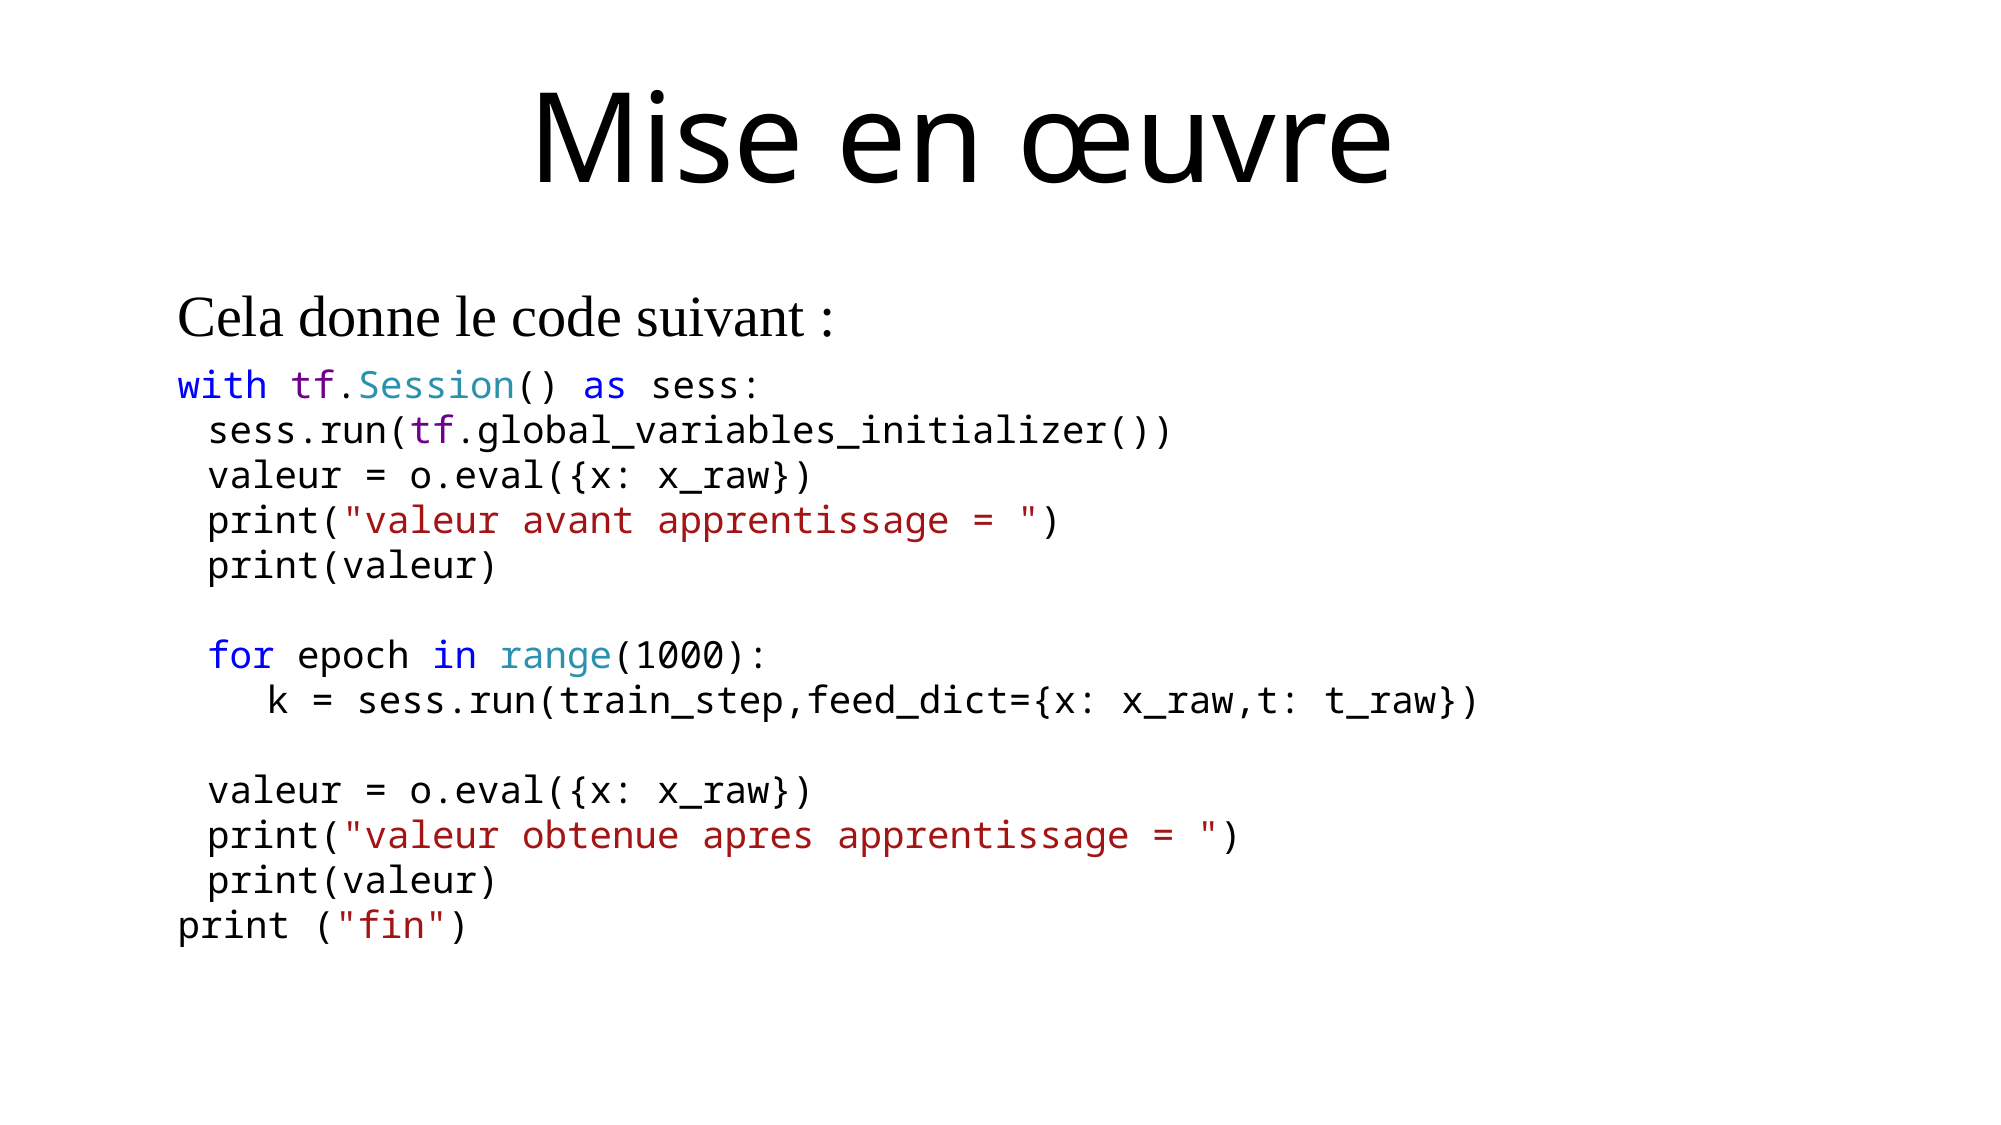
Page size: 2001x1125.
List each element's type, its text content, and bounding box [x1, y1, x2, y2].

text_box Mise en œuvre [116, 0, 1842, 218]
text_box Cela donne le code suivant : with tf.Session() as sess: sess.run(tf.global_variables_initializer()) valeur = o.eval({x: x_raw}) print("valeur avant apprentissage = ") print(valeur) for epoch in range(1000): k = sess.run(train_step,feed_dict={x: x_raw,t: t_raw}) valeur = o.eval({x: x_raw}) print("valeur obtenue apres apprentissage = ") print(valeur) print ("fin") [162, 270, 1504, 954]
